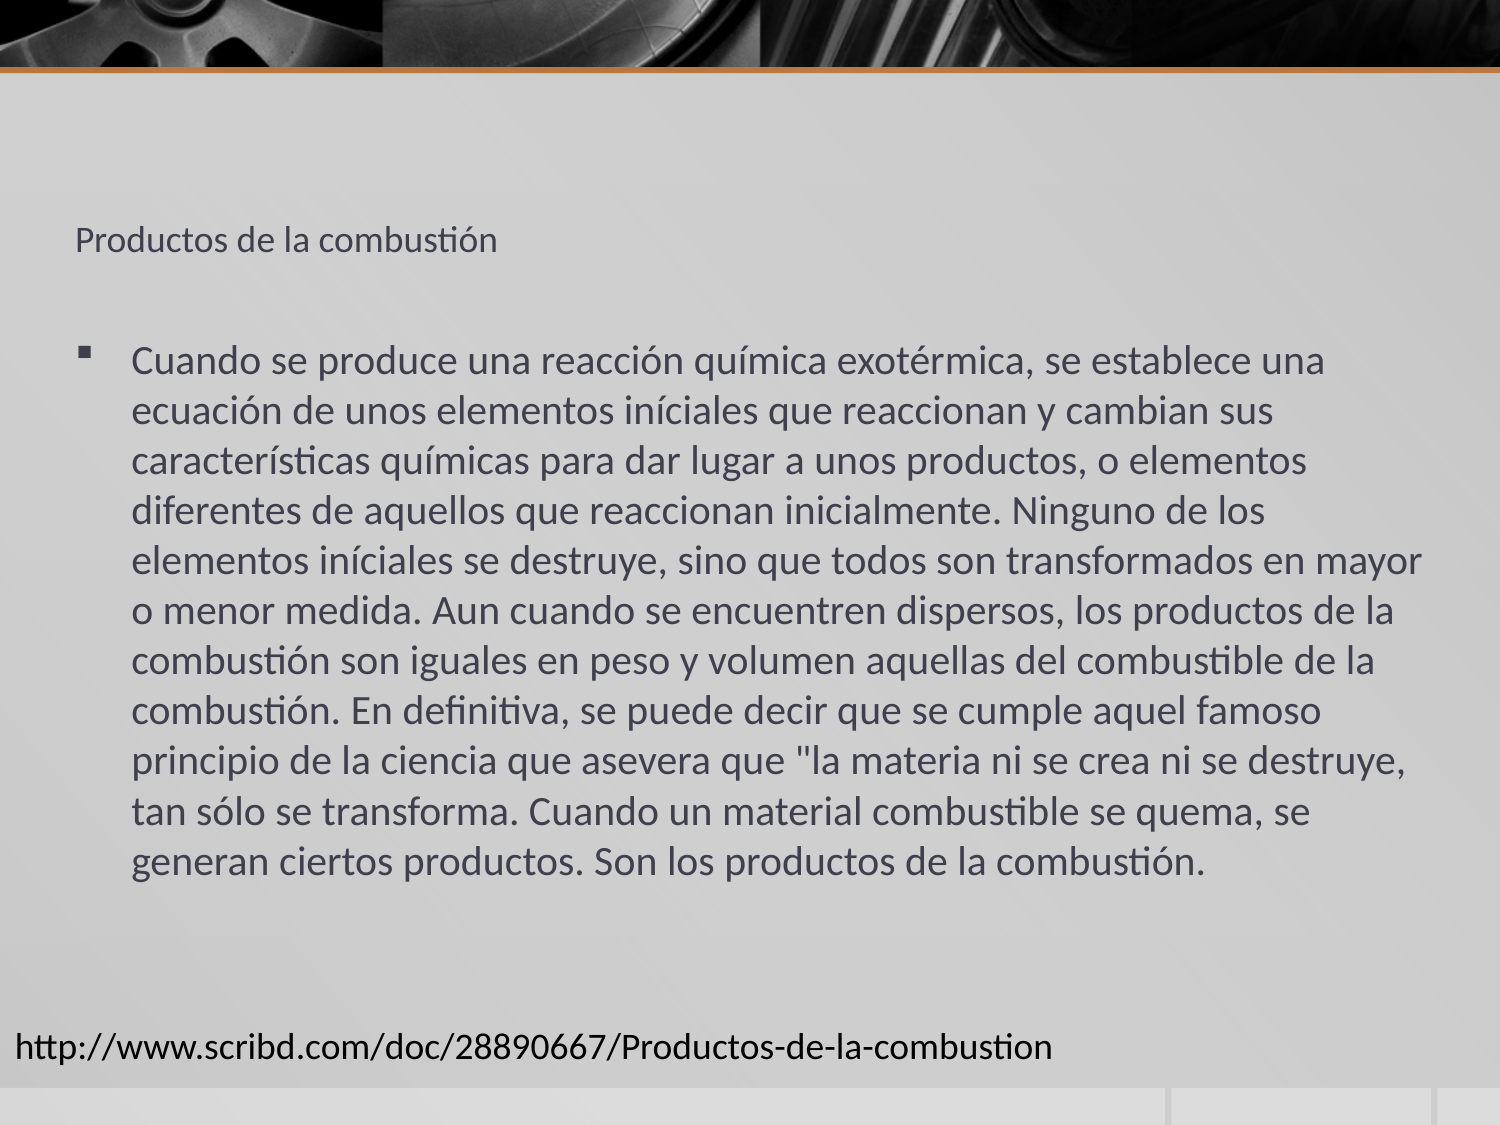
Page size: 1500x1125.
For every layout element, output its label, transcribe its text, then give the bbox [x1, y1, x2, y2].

title Productos de la combustión [75, 162, 1425, 313]
text_box http://www.scribd.com/doc/28890667/Productos-de-la-combustion [0, 1014, 1365, 1075]
picture [0, 0, 1500, 67]
list Cuando se produce una reacción química exotérmica, se establece una ecuación de unos elementos iníciales que reaccionan y cambian sus características químicas para dar lugar a unos productos, o elementos diferentes de aquellos que reaccionan inicialmente. Ninguno de los elementos iníciales se destruye, sino que todos son transformados en mayor o menor medida. Aun cuando se encuentren dispersos, los productos de la combustión son iguales en peso y volumen aquellas del combustible de la combustión. En definitiva, se puede decir que se cumple aquel famoso principio de la ciencia que asevera que "la materia ni se crea ni se destruye, tan sólo se transforma. Cuando un material combustible se quema, se generan ciertos productos. Son los productos de la combustión. [75, 324, 1425, 1005]
